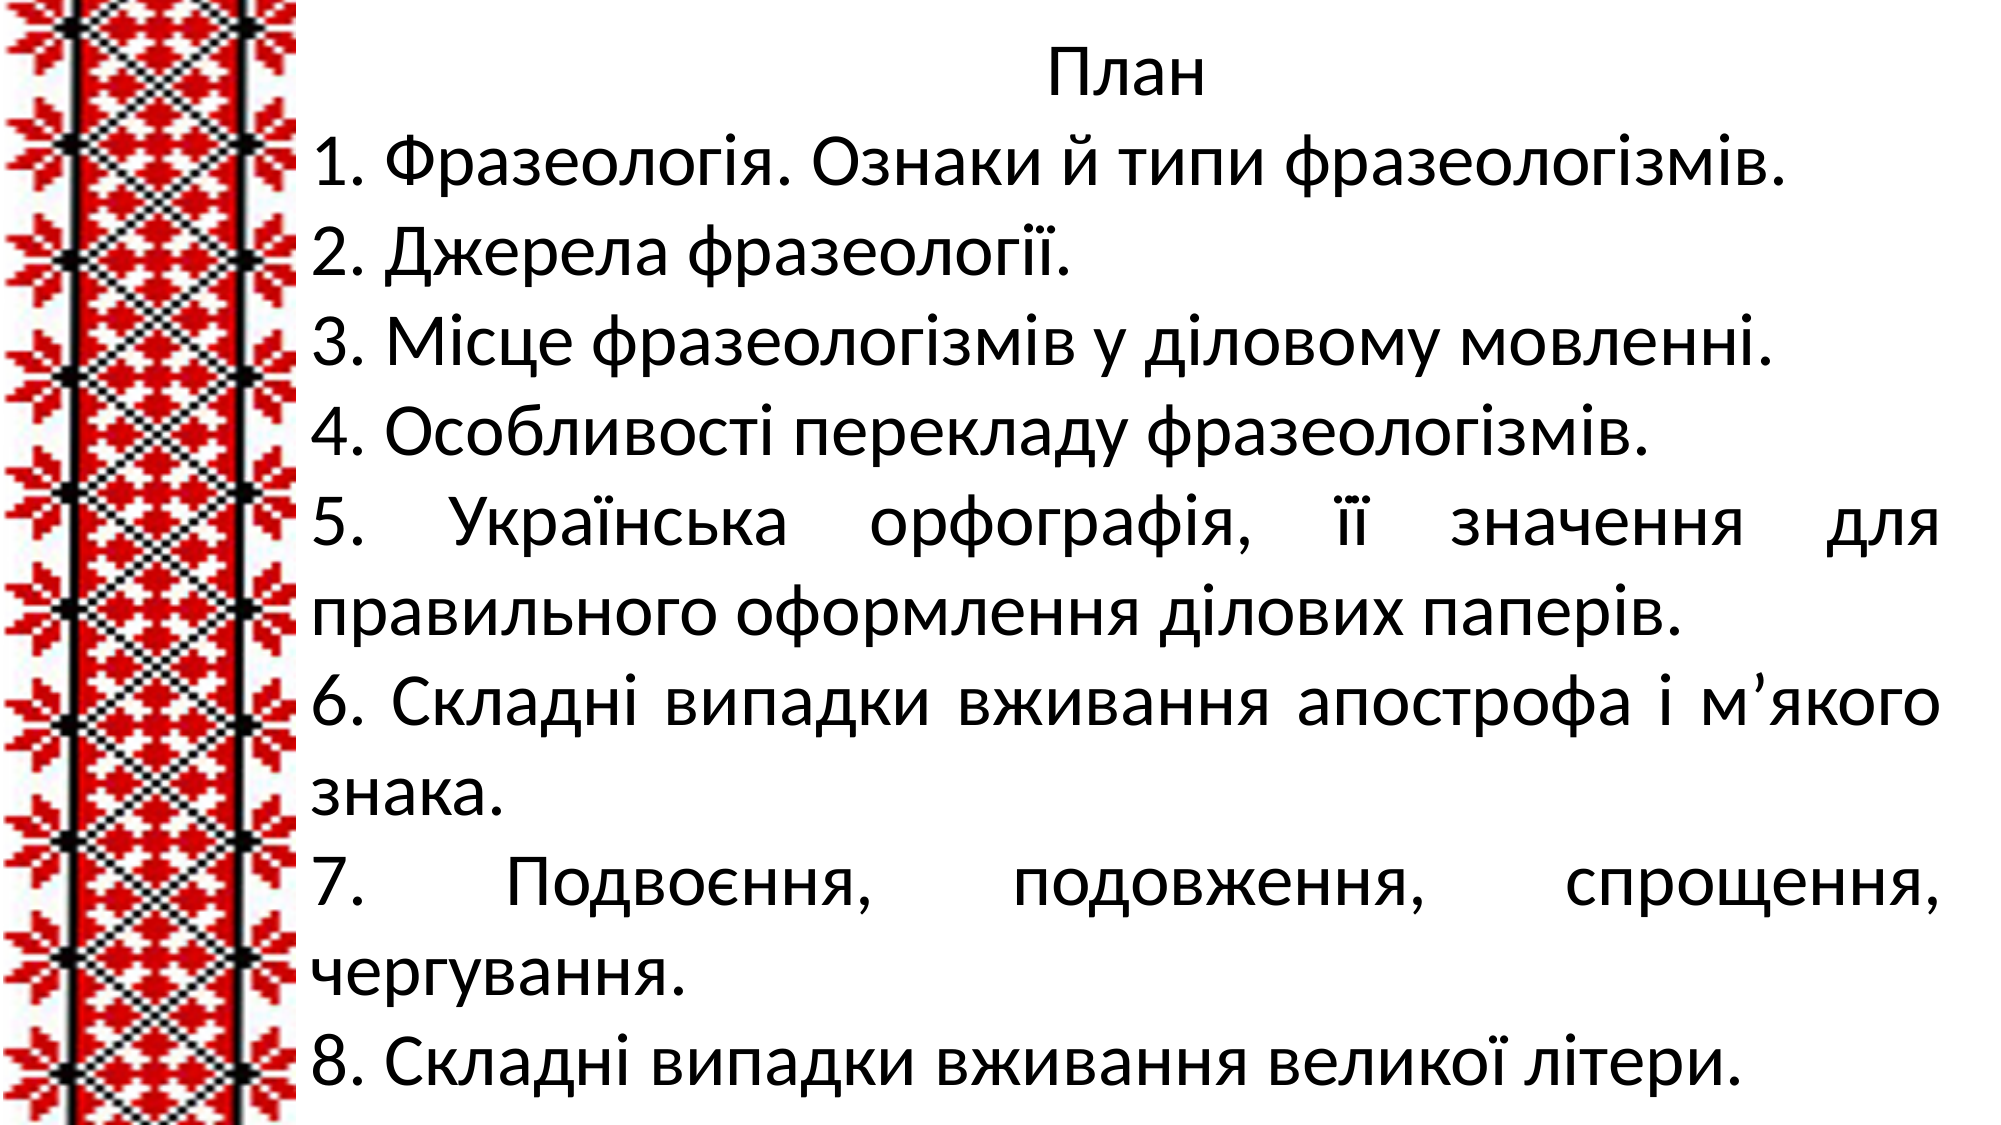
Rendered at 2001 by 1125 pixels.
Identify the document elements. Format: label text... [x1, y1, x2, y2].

picture [3, 0, 296, 1125]
text_box План 1. Фразеологія. Ознаки й типи фразеологізмів. 2. Джерела фразеології. 3. Місце фразеологізмів у діловому мовленні. 4. Особливості перекладу фразеологізмів. 5. Українська орфографія, її значення для правильного оформлення ділових паперів. 6. Складні випадки вживання апострофа і м’якого знака. 7. Подвоєння, подовження, спрощення, чергування. 8. Складні випадки вживання великої літери. [296, 12, 1959, 1108]
